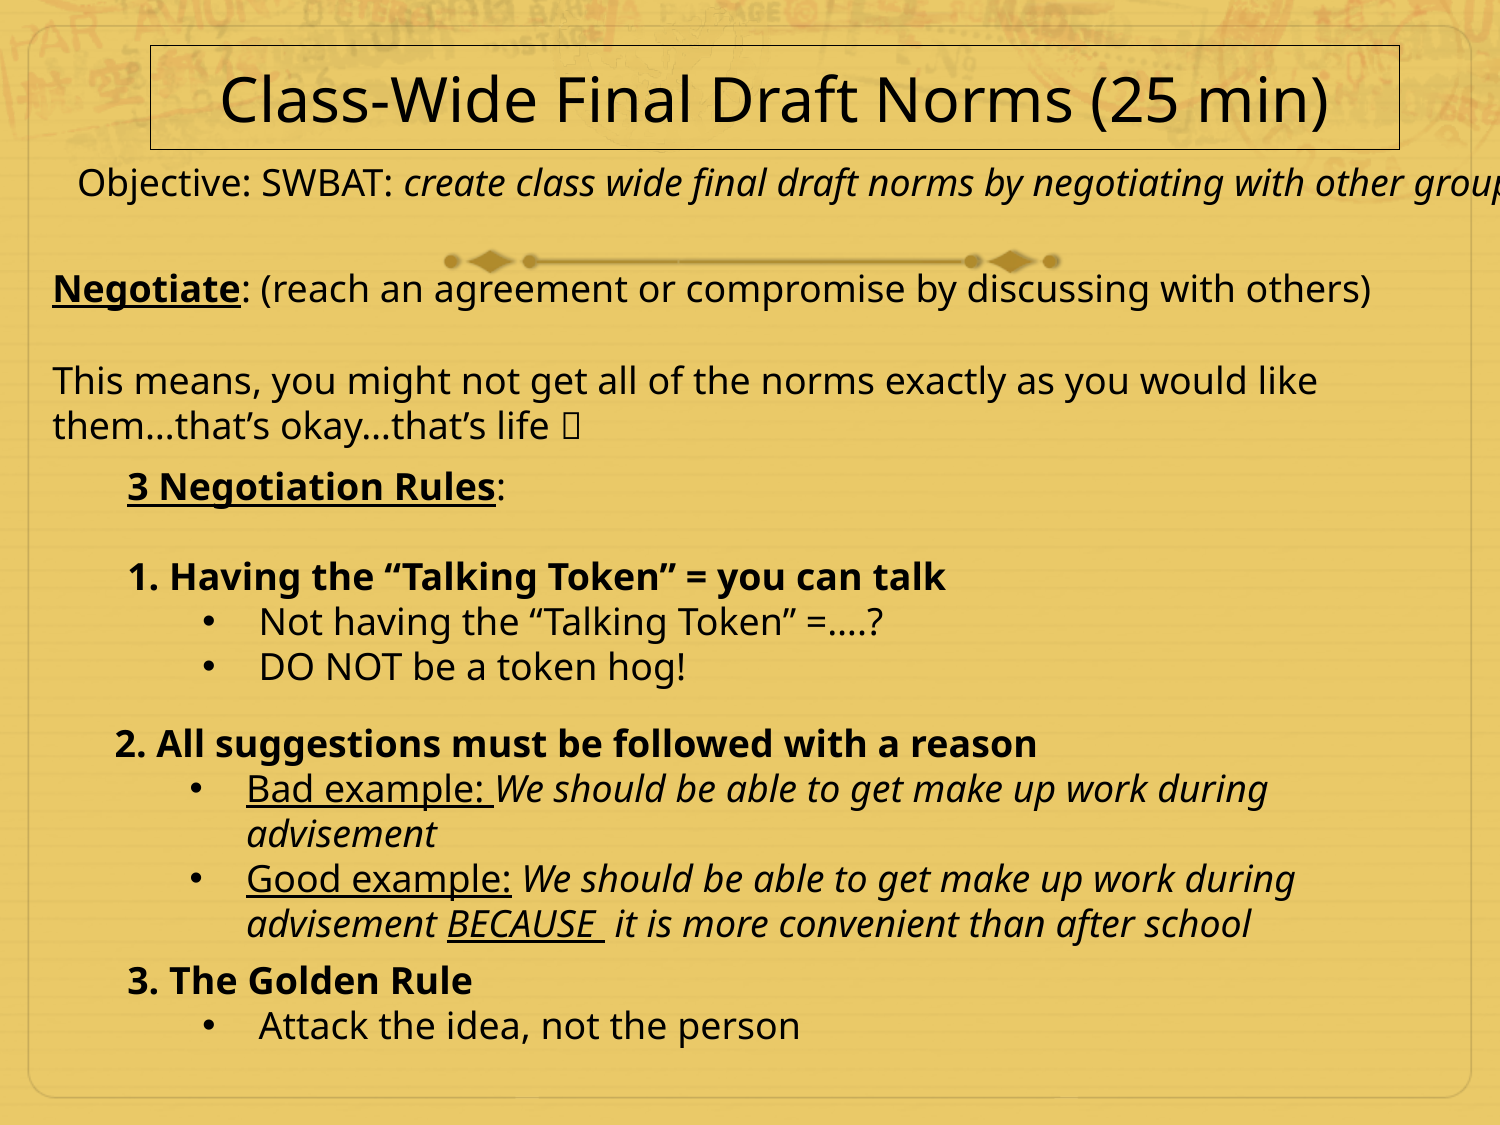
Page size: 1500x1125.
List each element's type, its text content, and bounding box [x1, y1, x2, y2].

text_box 3. The Golden Rule Attack the idea, not the person [112, 949, 863, 1055]
text_box 3 Negotiation Rules: 1. Having the “Talking Token” = you can talk Not having the “Talking Token” =….? DO NOT be a token hog! [112, 455, 1063, 696]
text_box Objective: SWBAT: create class wide final draft norms by negotiating with other groups [62, 151, 1500, 211]
text_box Negotiate: (reach an agreement or compromise by discussing with others) [37, 257, 1463, 317]
text_box 2. All suggestions must be followed with a reason Bad example: We should be able to get make up work during advisement Good example: We should be able to get make up work during advisement BECAUSE it is more convenient than after school [99, 712, 1388, 952]
text_box This means, you might not get all of the norms exactly as you would like them…that’s okay…that’s life  [37, 349, 1425, 455]
picture [0, 0, 1500, 1125]
text_box Class-Wide Final Draft Norms (25 min) [150, 45, 1400, 150]
